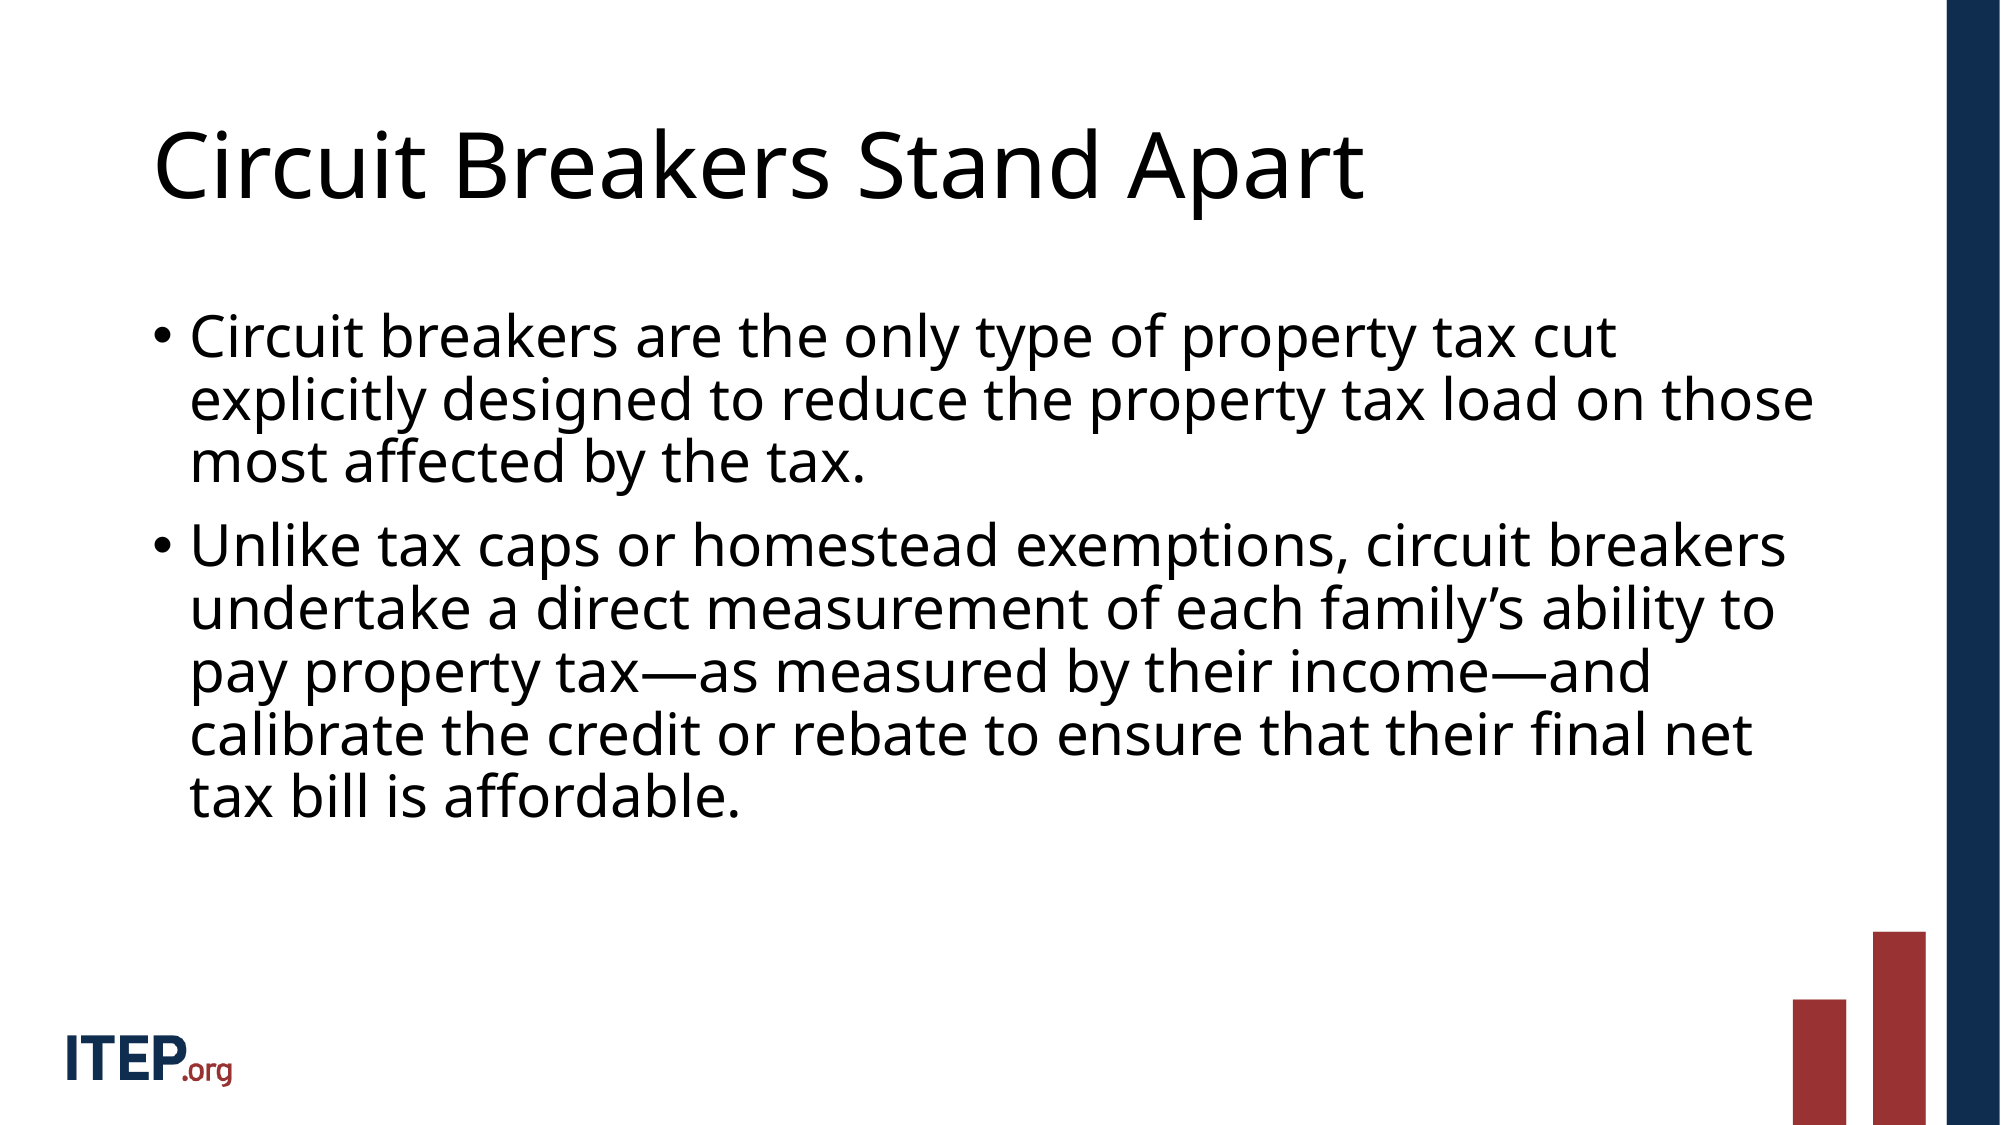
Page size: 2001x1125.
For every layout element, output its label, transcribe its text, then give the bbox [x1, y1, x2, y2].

picture [0, 0, 2000, 1125]
title Circuit Breakers Stand Apart [137, 59, 1863, 278]
list Circuit breakers are the only type of property tax cut explicitly designed to reduce the property tax load on those most affected by the tax. Unlike tax caps or homestead exemptions, circuit breakers undertake a direct measurement of each family’s ability to pay property tax—as measured by their income—and calibrate the credit or rebate to ensure that their final net tax bill is affordable. [137, 299, 1863, 1014]
